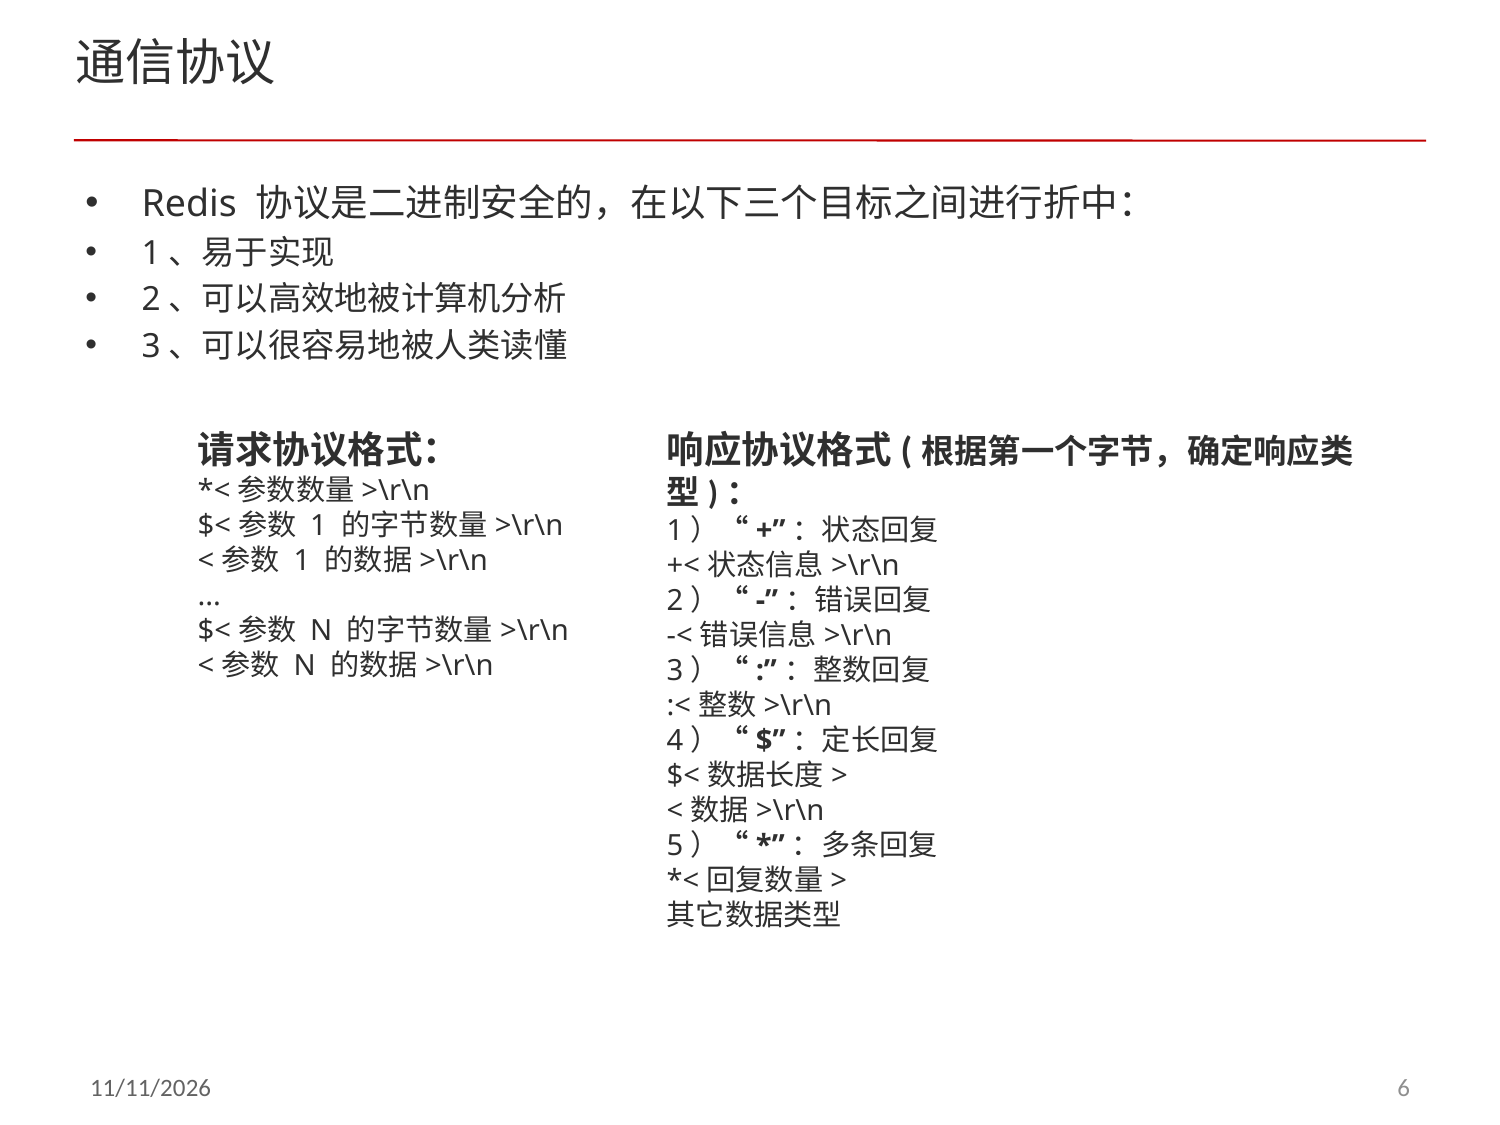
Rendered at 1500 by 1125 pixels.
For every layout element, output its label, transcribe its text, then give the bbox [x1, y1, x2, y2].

text_box 请求协议格式： *<参数数量>\r\n $<参数 1 的字节数量>\r\n <参数 1 的数据>\r\n ... $<参数 N 的字节数量>\r\n <参数 N 的数据>\r\n [183, 419, 597, 689]
text_box 响应协议格式(根据第一个字节，确定响应类型)： 1）“+”：状态回复 +<状态信息>\r\n 2）“-”：错误回复 -<错误信息>\r\n 3）“:”：整数回复 :<整数>\r\n 4）“$”：定长回复 $<数据长度> <数据>\r\n 5）“*”：多条回复 *<回复数量> 其它数据类型 [651, 419, 1408, 939]
title 通信协议 [75, 30, 1235, 136]
list Redis 协议是二进制安全的，在以下三个目标之间进行折中： 1、易于实现 2、可以高效地被计算机分析 3、可以很容易地被人类读懂 [70, 171, 1421, 374]
